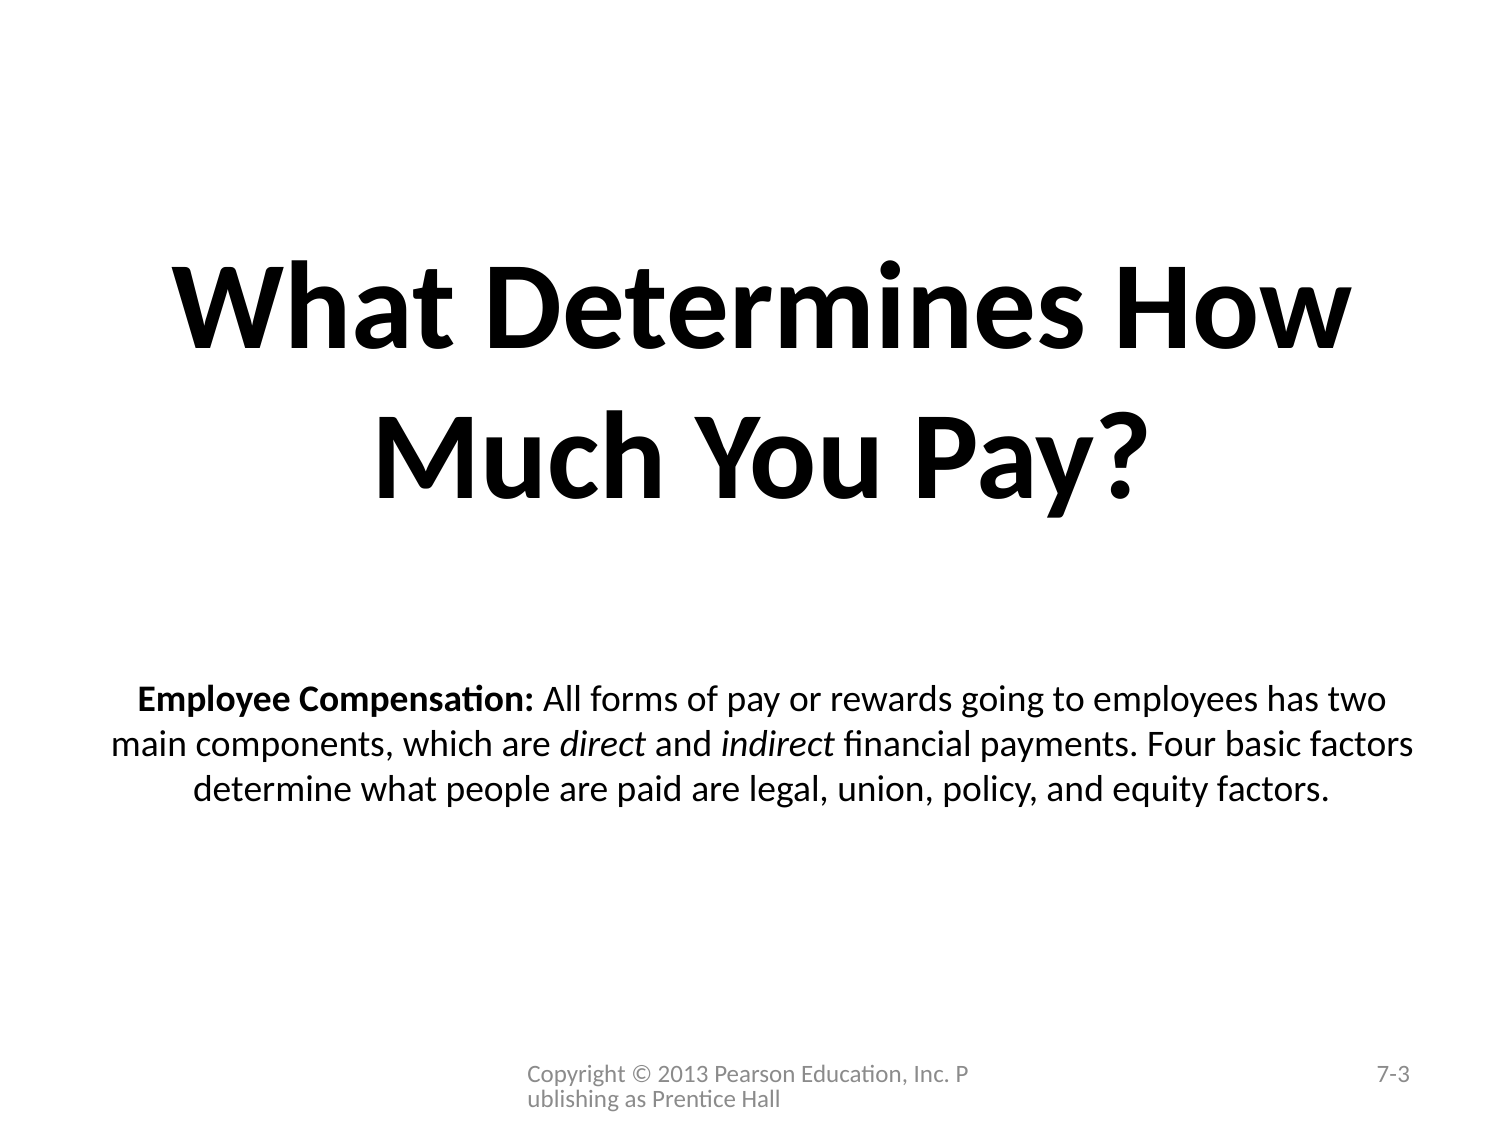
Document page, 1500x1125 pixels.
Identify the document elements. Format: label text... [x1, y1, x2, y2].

slide_number 7-3 [1074, 1042, 1425, 1103]
title What Determines How Much You Pay? Employee Compensation: All forms of pay or rewards going to employees has two main components, which are direct and indirect financial payments. Four basic factors determine what people are paid are legal, union, policy, and equity factors. [87, 299, 1438, 763]
footer Copyright © 2013 Pearson Education, Inc. Publishing as Prentice Hall [512, 1042, 988, 1103]
